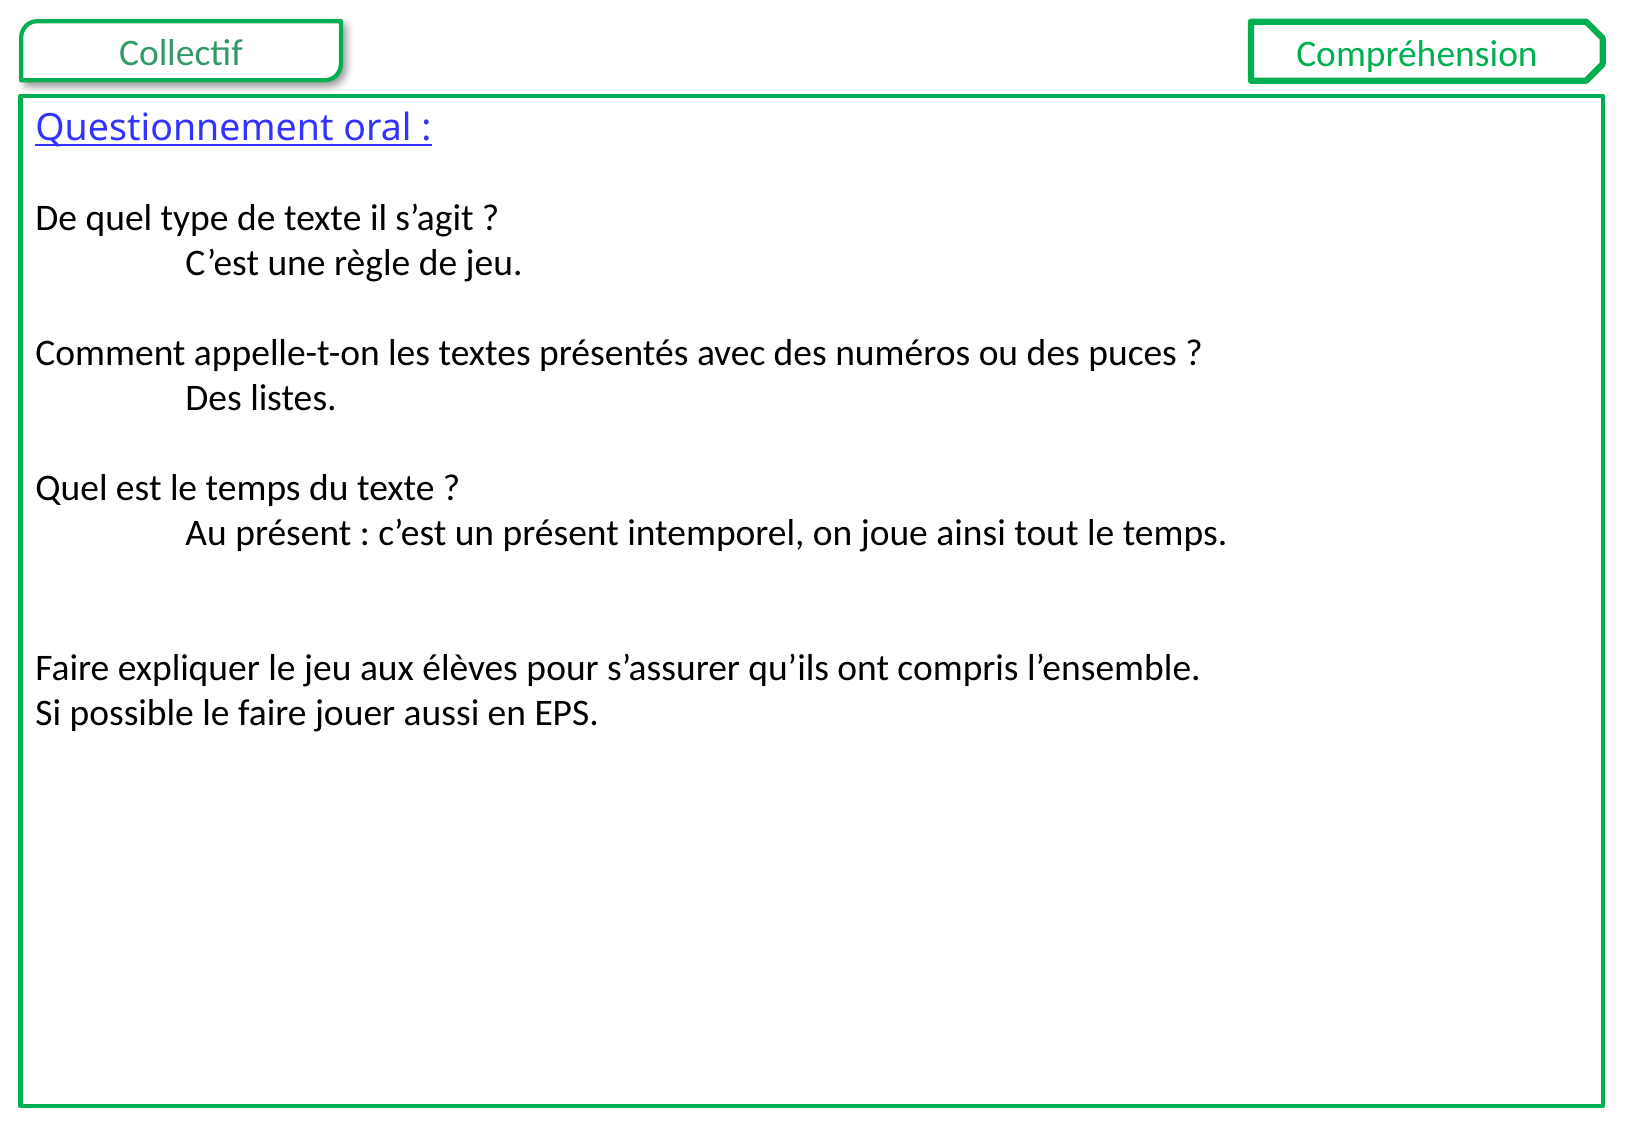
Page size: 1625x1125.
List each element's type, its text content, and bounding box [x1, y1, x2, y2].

list Questionnement oral : De quel type de texte il s’agit ? C’est une règle de jeu. Comment appelle-t-on les textes présentés avec des numéros ou des puces ? Des listes. Quel est le temps du texte ? Au présent : c’est un présent intemporel, on joue ainsi tout le temps. Faire expliquer le jeu aux élèves pour s’assurer qu’ils ont compris l’ensemble. Si possible le faire jouer aussi en EPS. [18, 94, 1605, 1108]
list Compréhension [1250, 21, 1584, 81]
